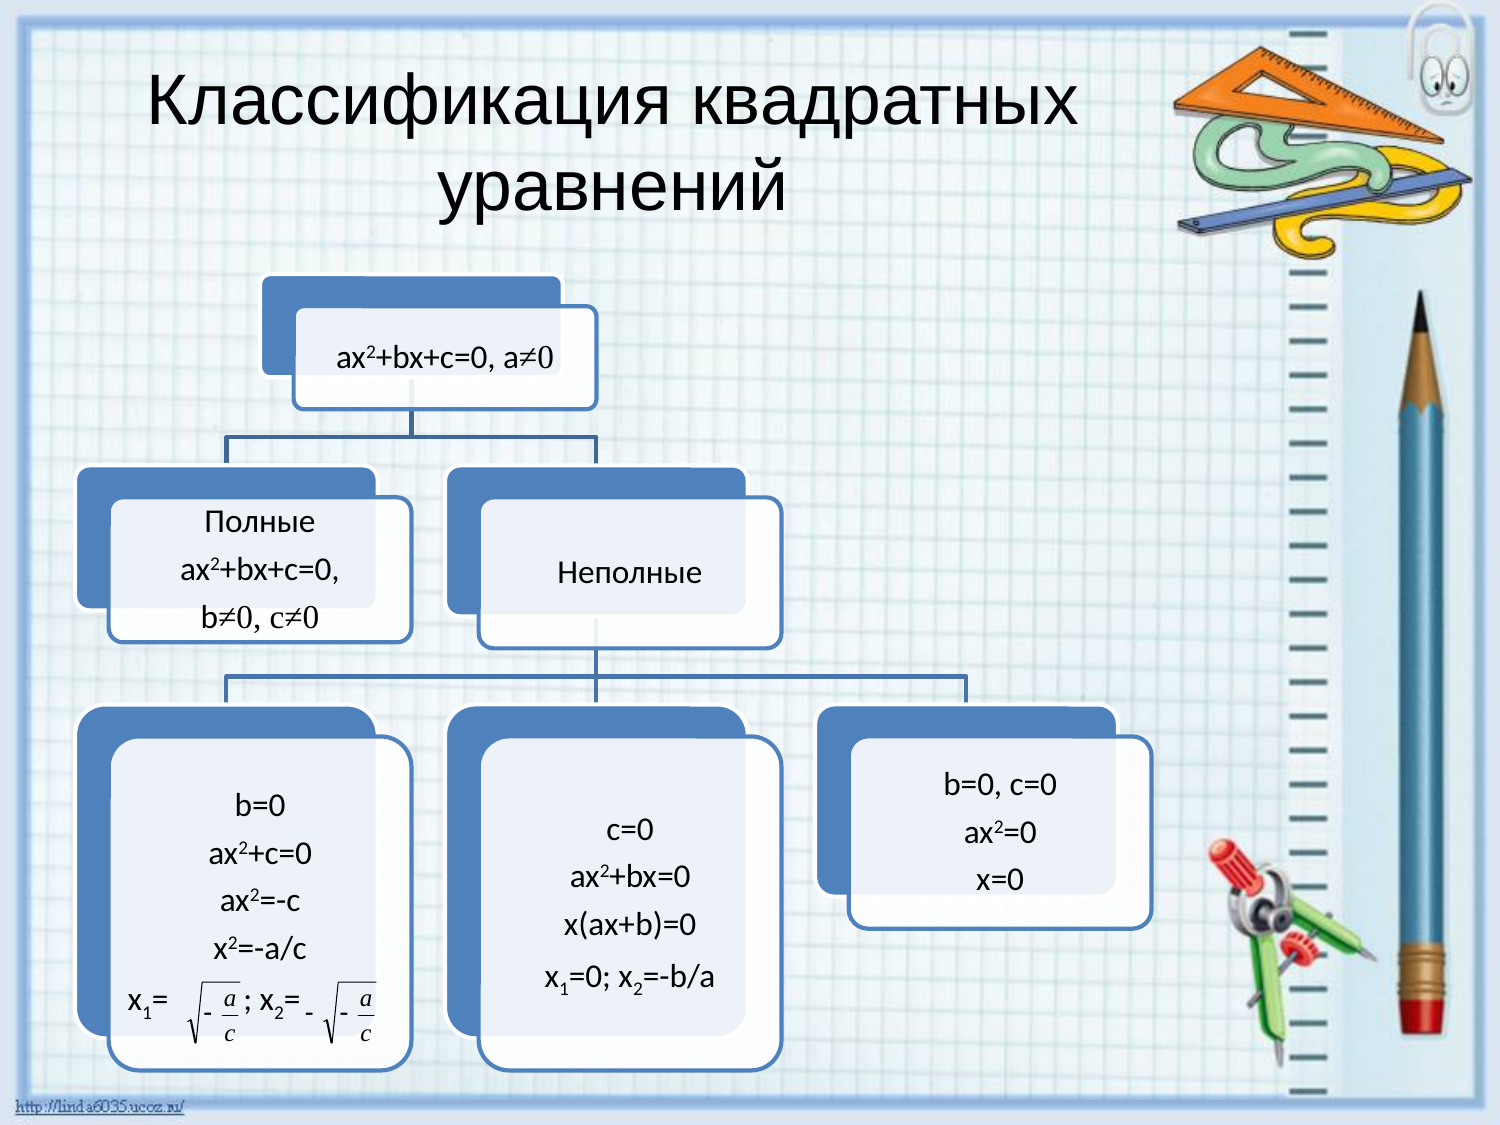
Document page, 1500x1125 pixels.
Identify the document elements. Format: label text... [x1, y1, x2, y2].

picture [0, 0, 1500, 1125]
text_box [182, 975, 246, 1050]
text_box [300, 975, 381, 1050]
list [74, 262, 1152, 1083]
title Классификация квадратных уравнений [75, 45, 1152, 233]
